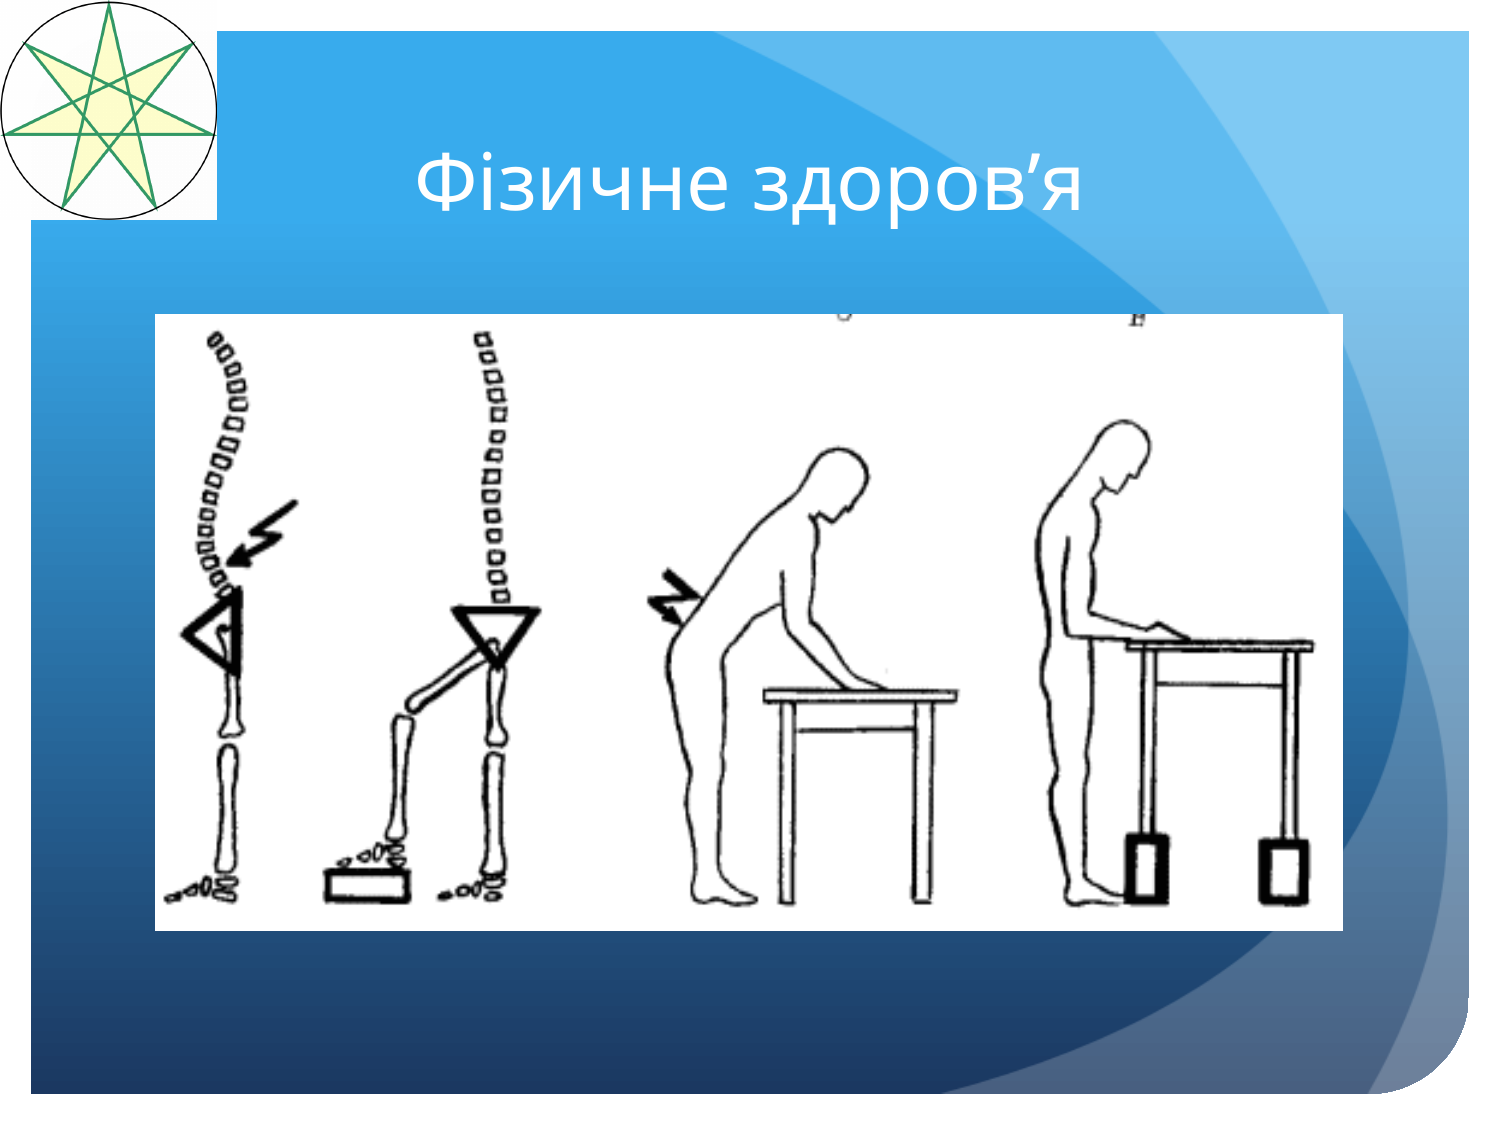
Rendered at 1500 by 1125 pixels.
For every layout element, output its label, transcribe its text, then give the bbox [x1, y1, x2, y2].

picture [0, 0, 1473, 1094]
title Фізичне здоров’я [127, 62, 1372, 234]
list [127, 299, 1372, 991]
